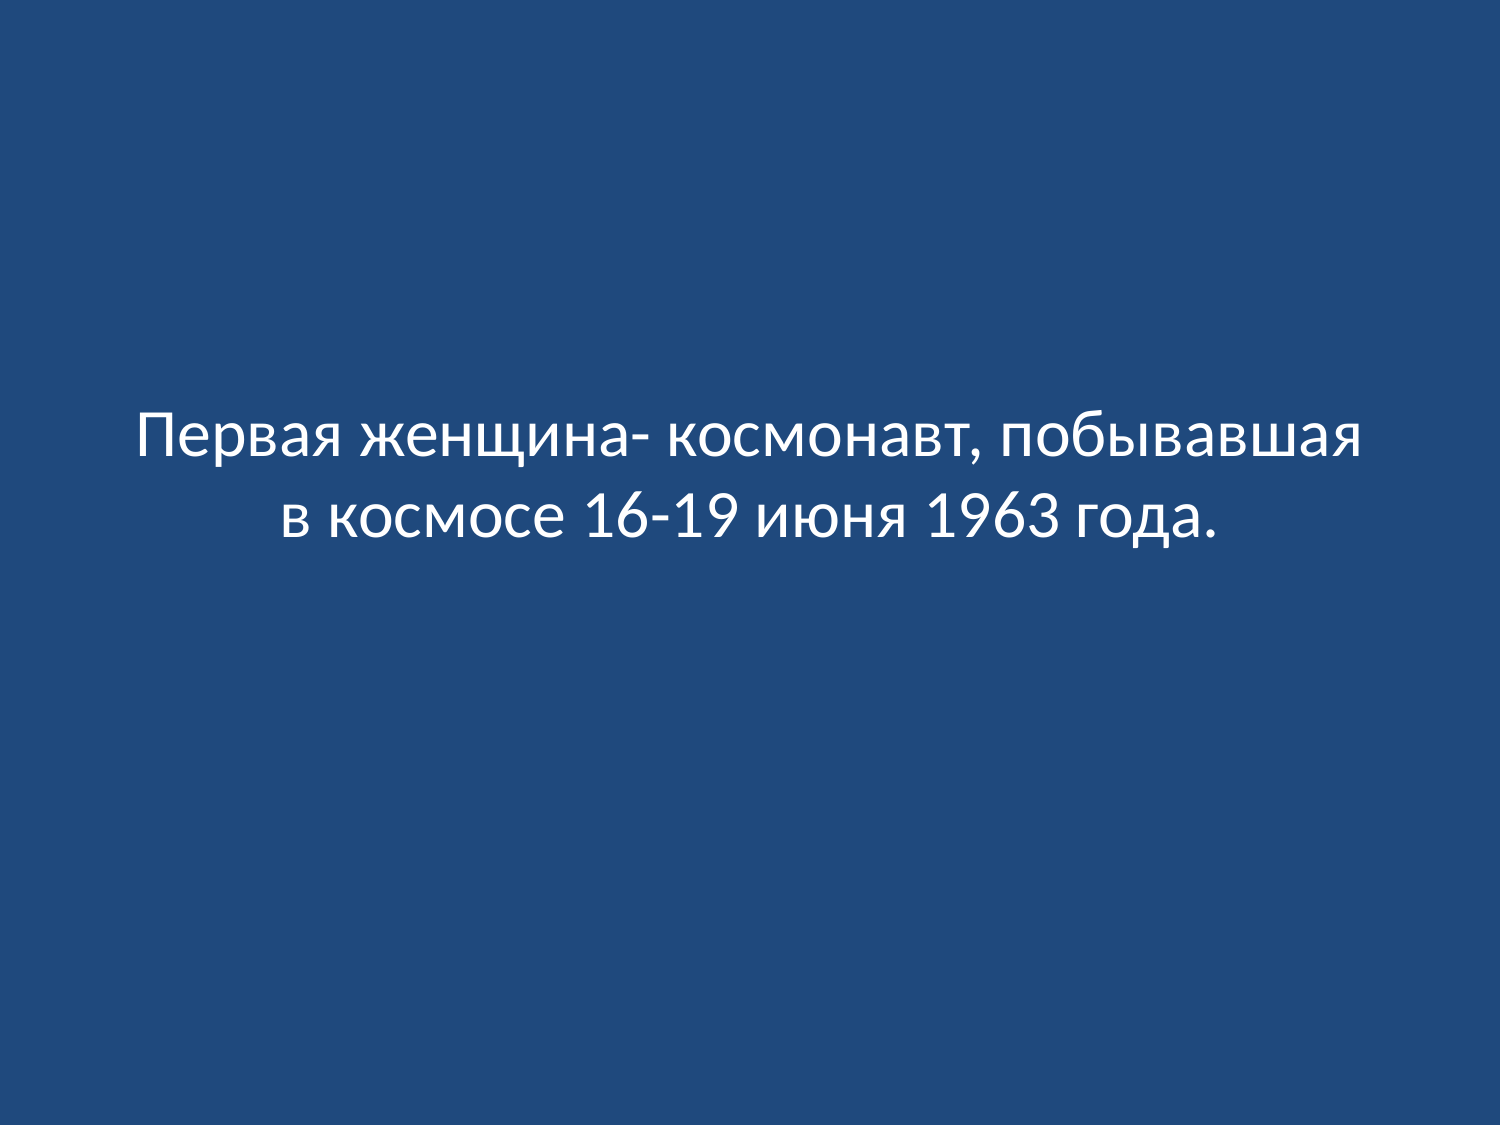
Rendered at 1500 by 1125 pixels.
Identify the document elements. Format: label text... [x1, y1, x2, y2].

title Первая женщина- космонавт, побывавшая в космосе 16-19 июня 1963 года. [112, 349, 1388, 591]
